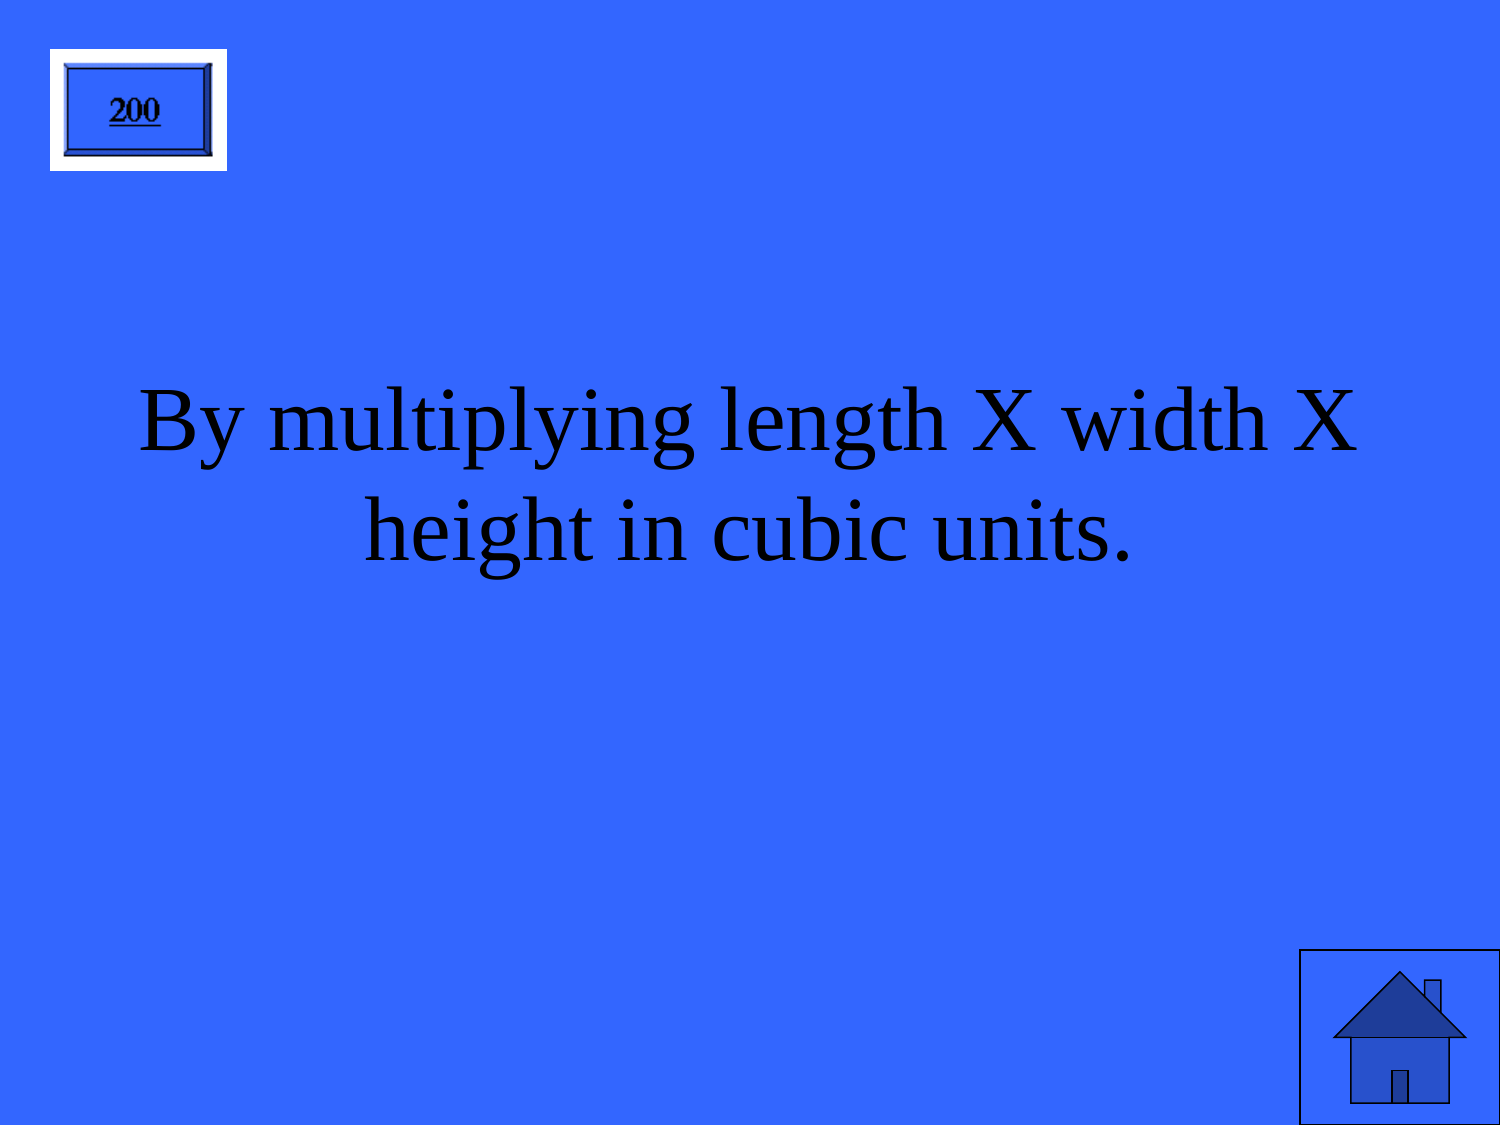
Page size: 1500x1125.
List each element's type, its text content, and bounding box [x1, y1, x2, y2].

title By multiplying length X width X height in cubic units. [112, 374, 1388, 563]
text_box [1299, 950, 1500, 1125]
picture [49, 49, 227, 171]
